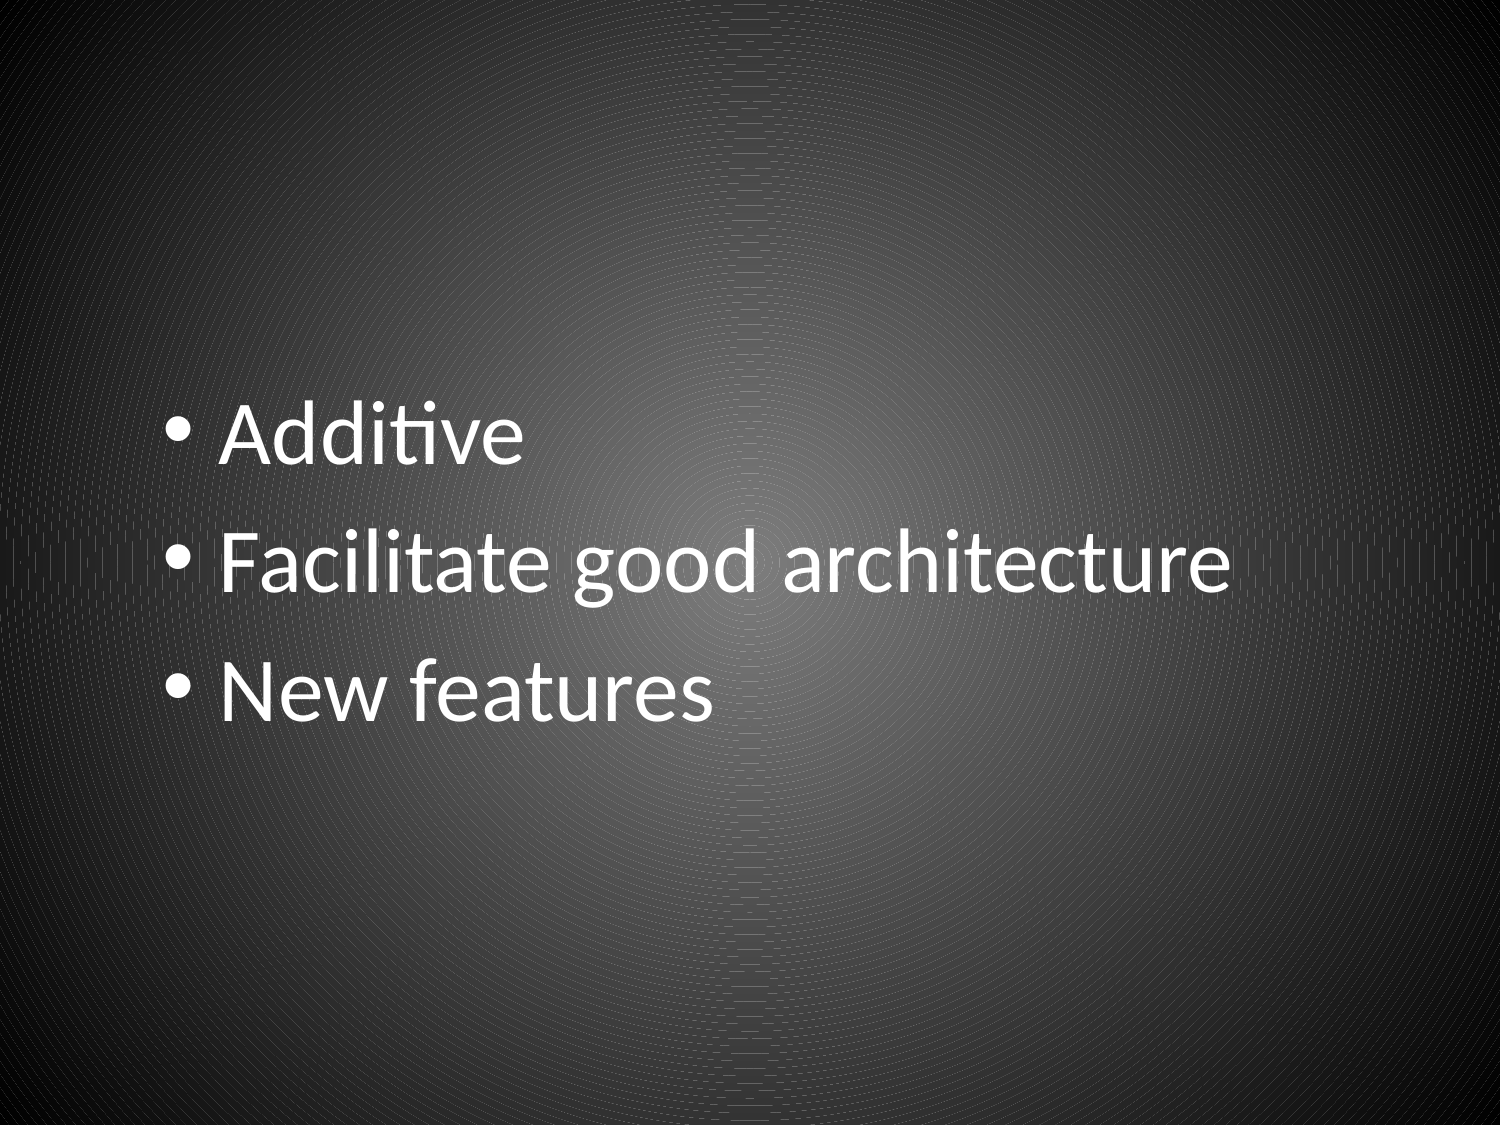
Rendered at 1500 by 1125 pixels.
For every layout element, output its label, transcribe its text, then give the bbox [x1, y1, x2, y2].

list Additive Facilitate good architecture New features [147, 365, 1341, 760]
